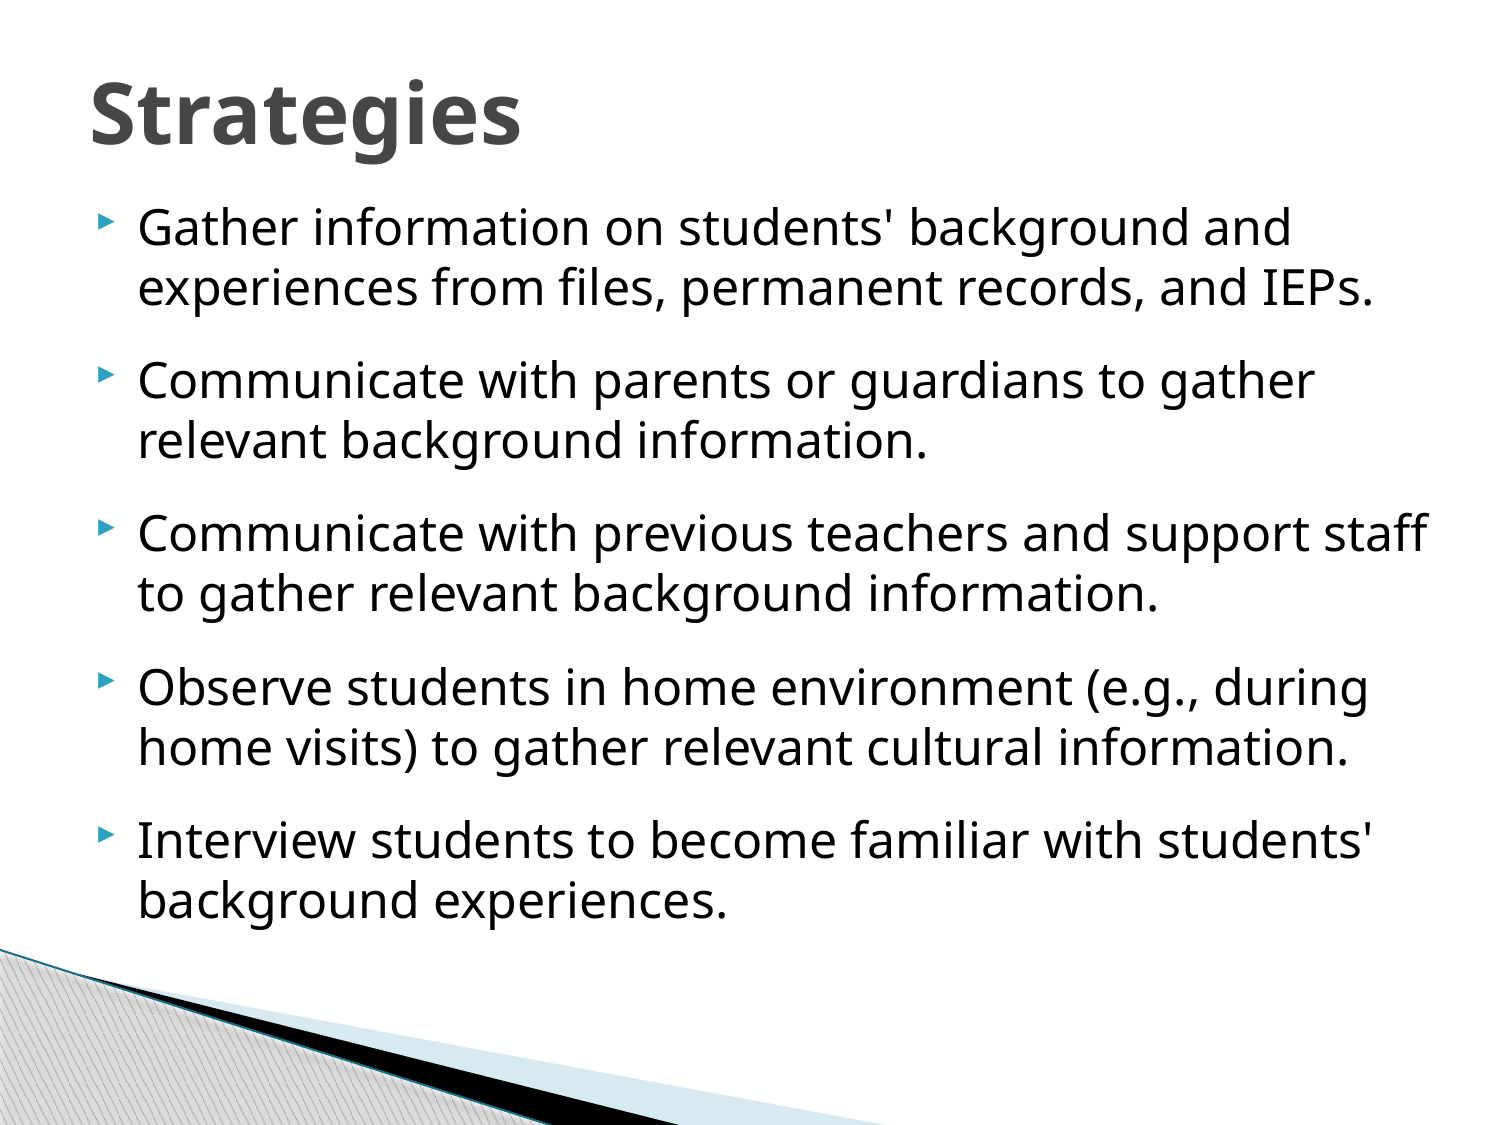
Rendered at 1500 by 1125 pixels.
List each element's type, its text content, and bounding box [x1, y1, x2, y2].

title Strategies [75, 45, 1425, 175]
list Gather information on students' background and experiences from files, permanent records, and IEPs. Communicate with parents or guardians to gather relevant background information. Communicate with previous teachers and support staff to gather relevant background information. Observe students in home environment (e.g., during home visits) to gather relevant cultural information. Interview students to become familiar with students' background experiences. [62, 187, 1450, 963]
